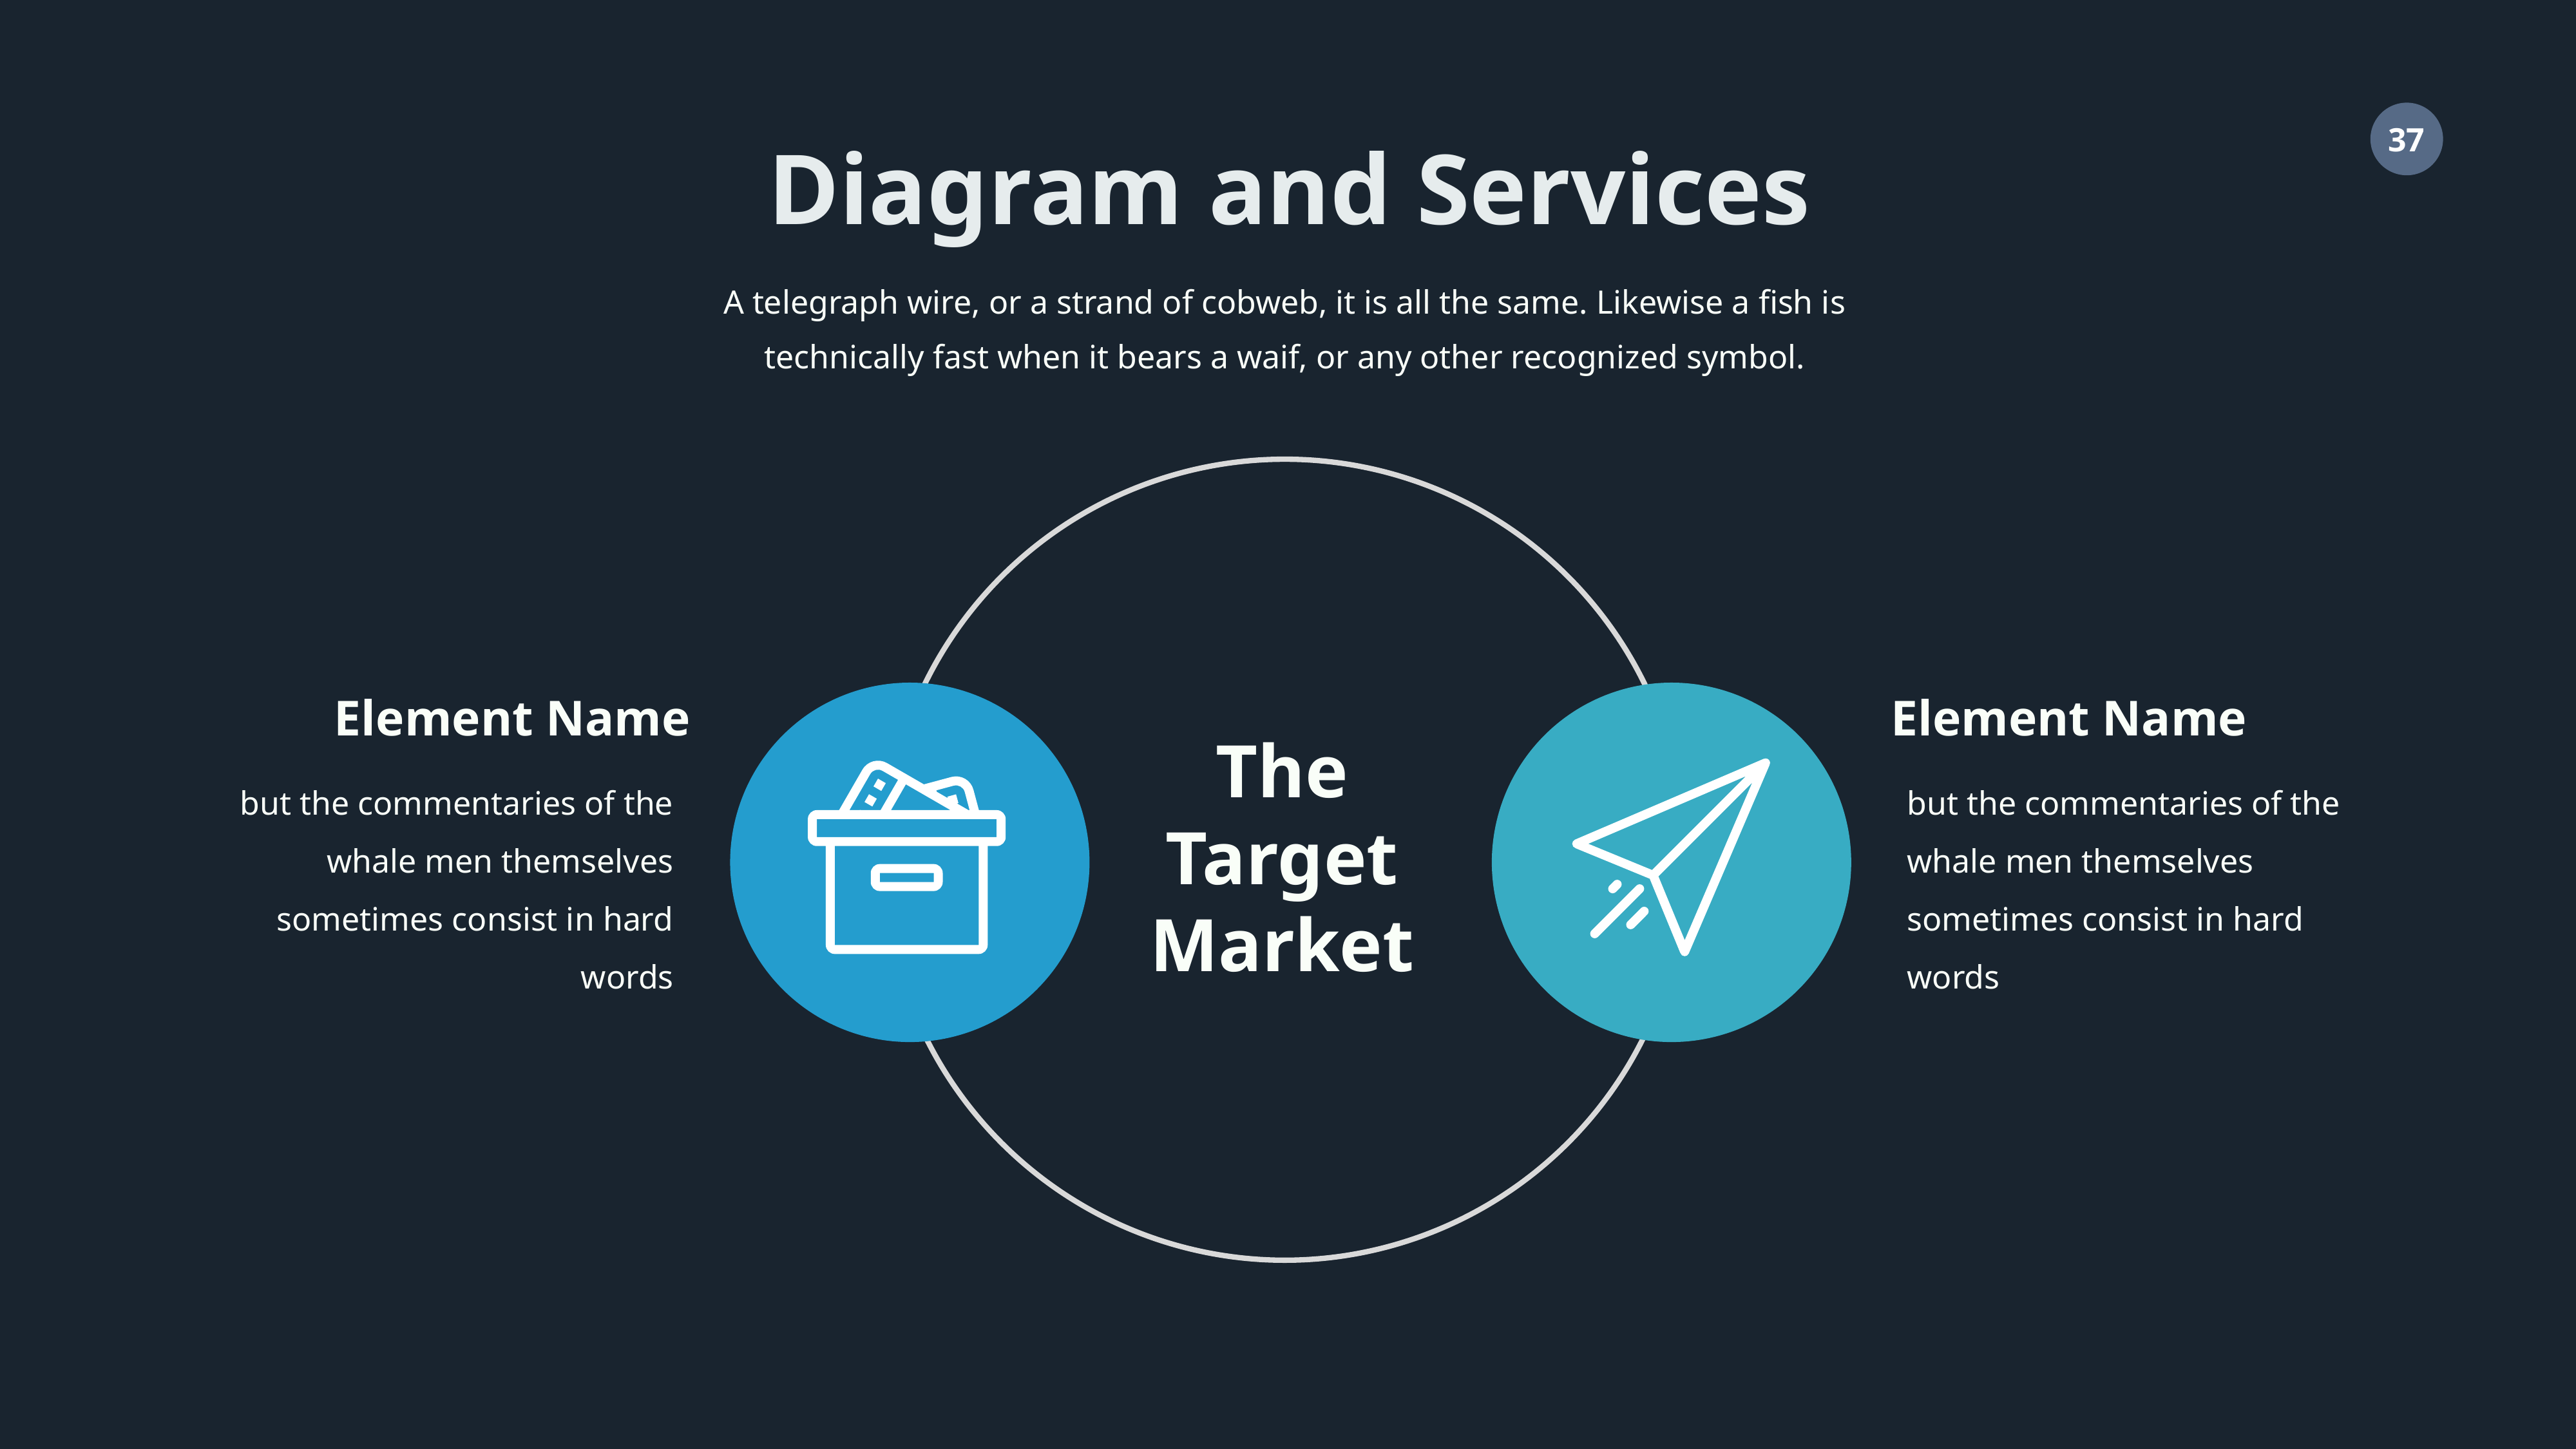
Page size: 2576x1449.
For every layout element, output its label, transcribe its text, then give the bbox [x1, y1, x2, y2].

text_box but the commentaries of the whale men themselves sometimes consist in hard words [1897, 758, 2383, 1000]
text_box The Target Market [1140, 720, 1424, 990]
text_box [808, 761, 1006, 954]
text_box [729, 682, 1090, 1043]
text_box [925, 459, 1645, 1261]
text_box Diagram and Services [758, 123, 1820, 249]
text_box [1572, 758, 1770, 956]
text_box Element Name [325, 682, 700, 750]
text_box A telegraph wire, or a strand of cobweb, it is all the same. Likewise a fish is technically fast when it bears a waif, or any other recognized symbol. [704, 260, 1865, 380]
text_box Element Name [1881, 682, 2257, 750]
text_box but the commentaries of the whale men themselves sometimes consist in hard words [198, 758, 683, 1000]
text_box [1491, 682, 1852, 1043]
